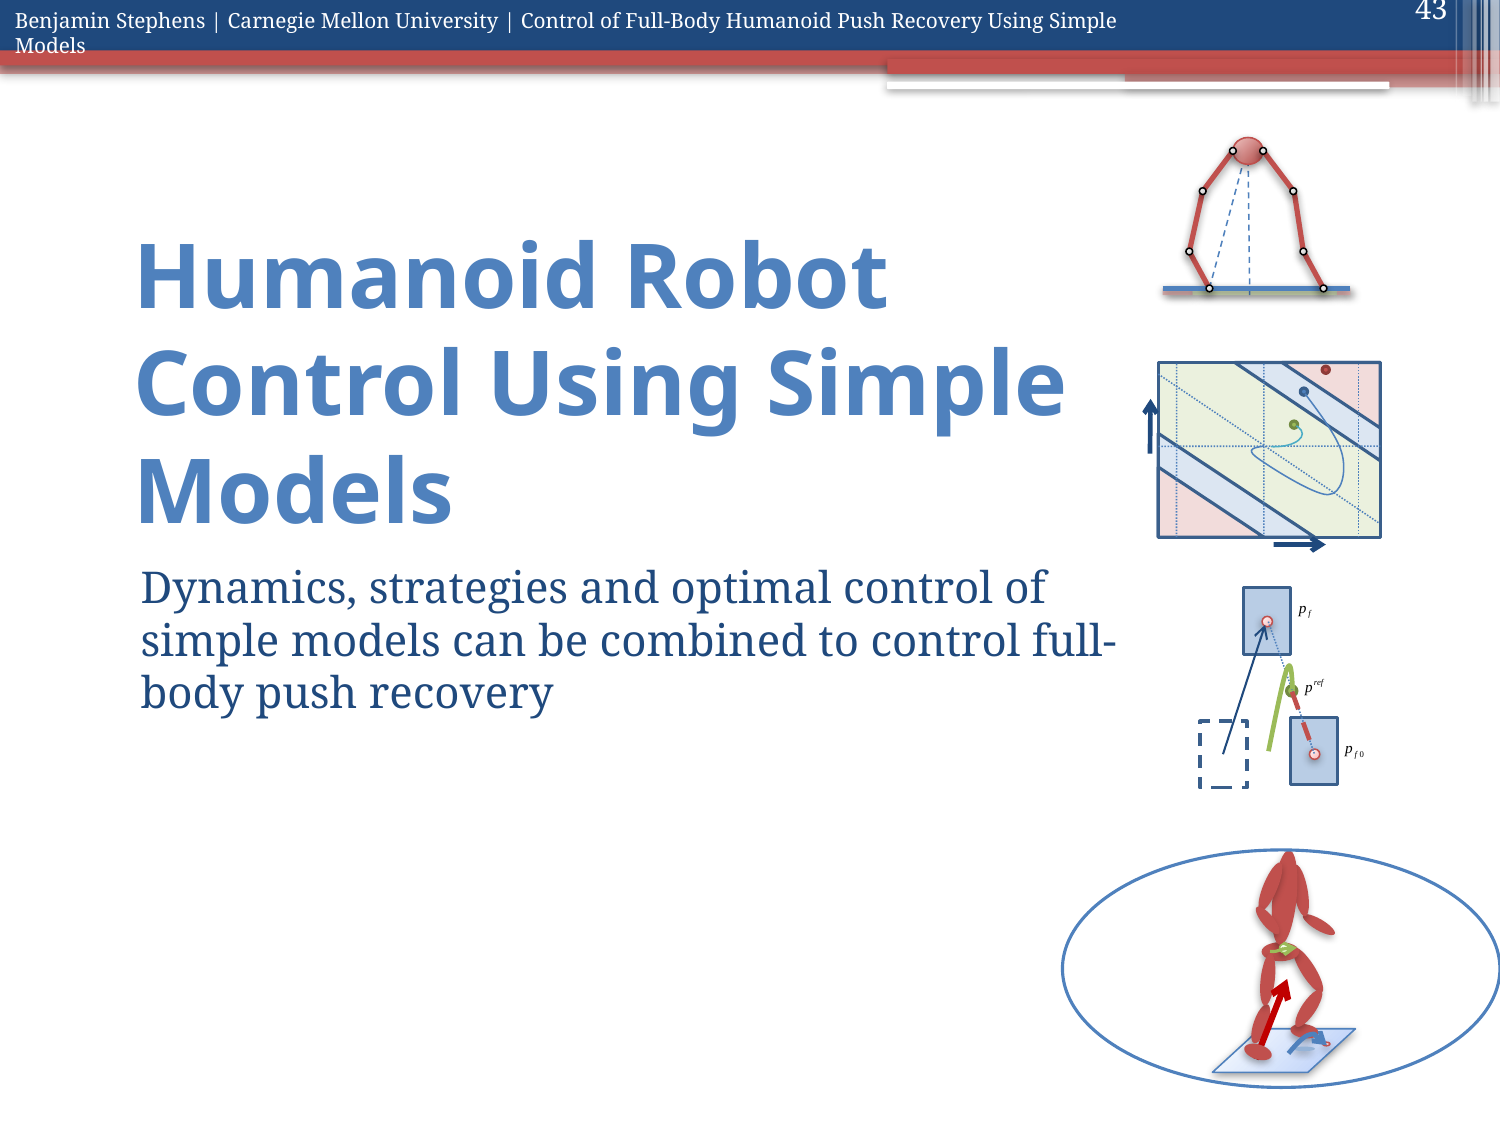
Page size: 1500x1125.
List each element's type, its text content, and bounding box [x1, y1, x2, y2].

text_box [1060, 855, 1500, 1090]
list Dynamics, strategies and optimal control of simple models can be combined to control full-body push recovery [118, 552, 1138, 800]
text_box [1199, 587, 1367, 789]
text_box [1212, 849, 1356, 1073]
slide_number 43 [1374, 0, 1463, 38]
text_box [1149, 362, 1381, 545]
title Humanoid Robot Control Using Simple Models [118, 324, 1138, 549]
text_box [1162, 137, 1351, 296]
